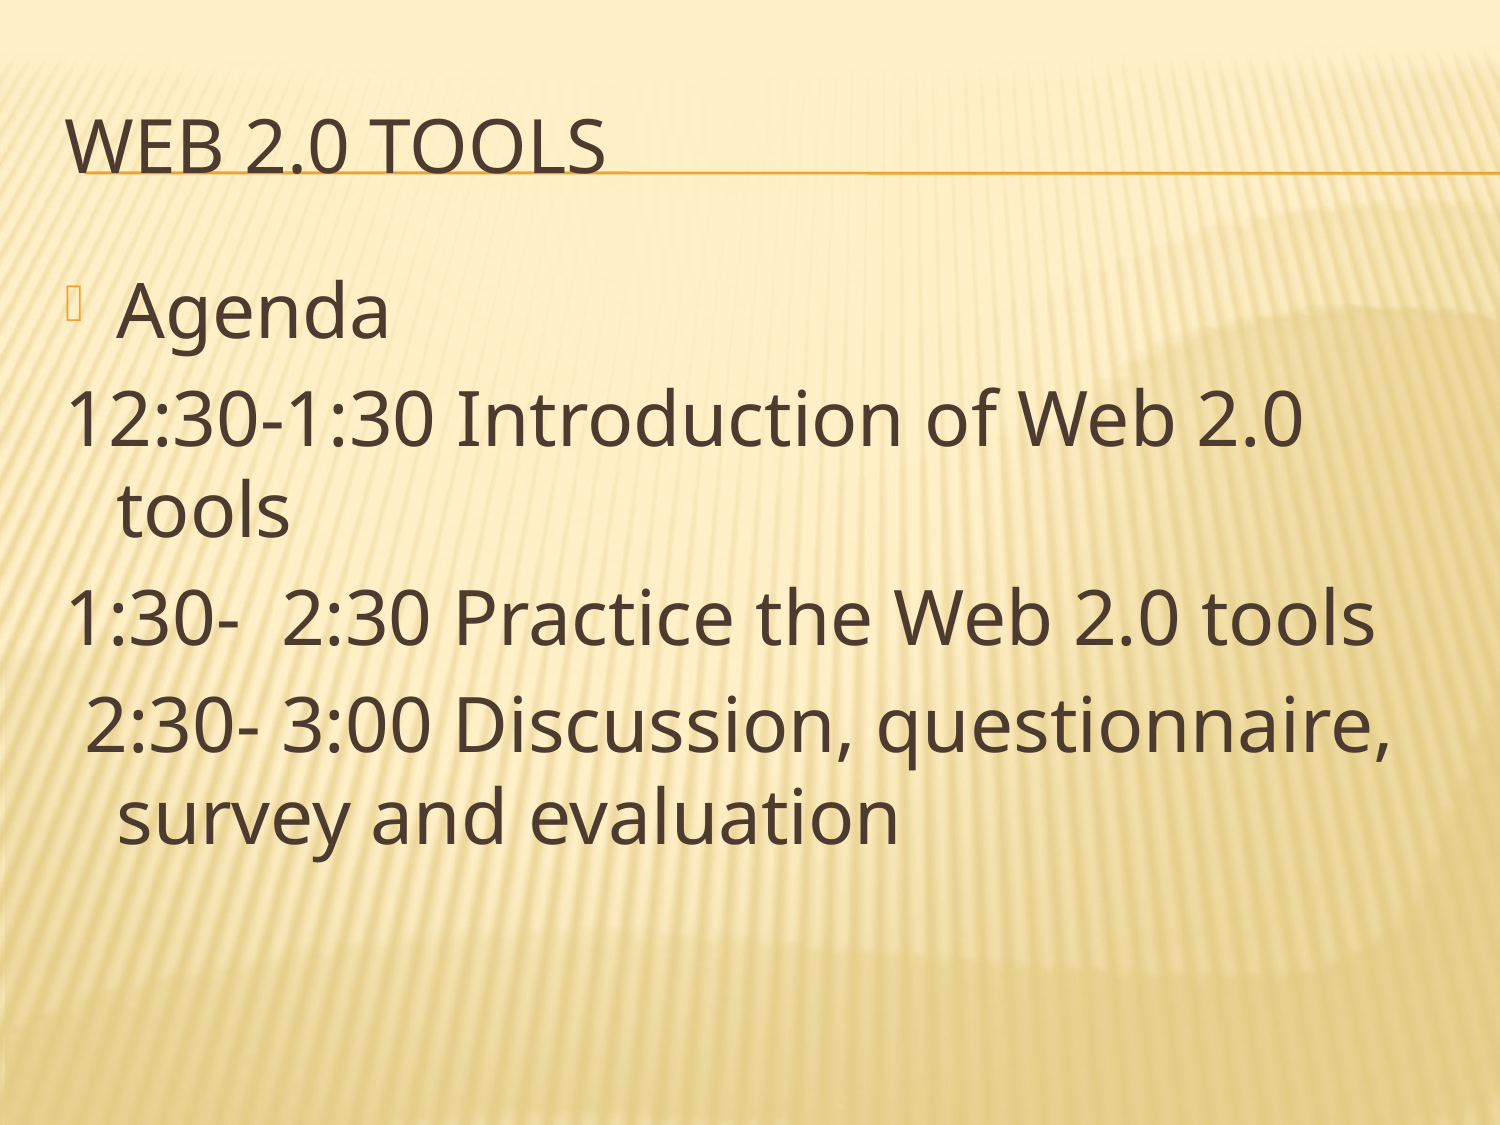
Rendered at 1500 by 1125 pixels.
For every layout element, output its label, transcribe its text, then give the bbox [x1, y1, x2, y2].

list Agenda 12:30-1:30 Introduction of Web 2.0 tools 1:30- 2:30 Practice the Web 2.0 tools 2:30- 3:00 Discussion, questionnaire, survey and evaluation [50, 254, 1475, 998]
title Web 2.0 Tools [50, 75, 1475, 213]
